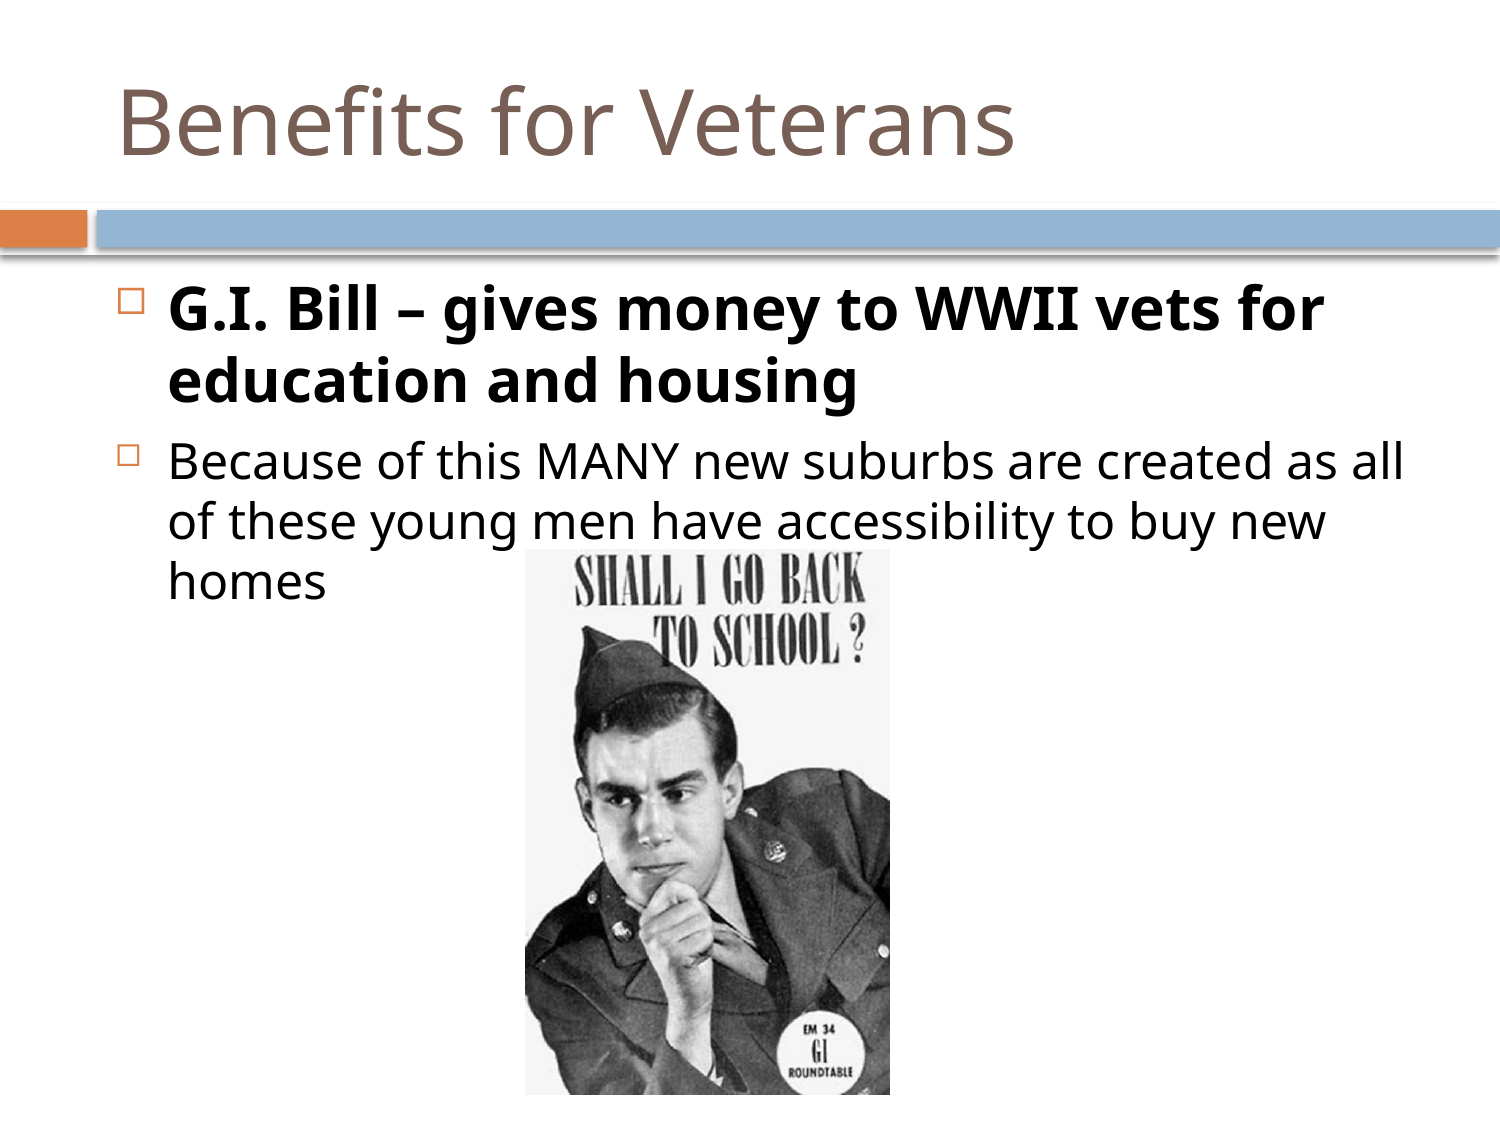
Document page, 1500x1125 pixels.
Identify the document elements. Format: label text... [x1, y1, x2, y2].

picture [524, 549, 890, 1096]
title Benefits for Veterans [100, 37, 1438, 200]
list G.I. Bill – gives money to WWII vets for education and housing Because of this MANY new suburbs are created as all of these young men have accessibility to buy new homes [100, 262, 1438, 1000]
